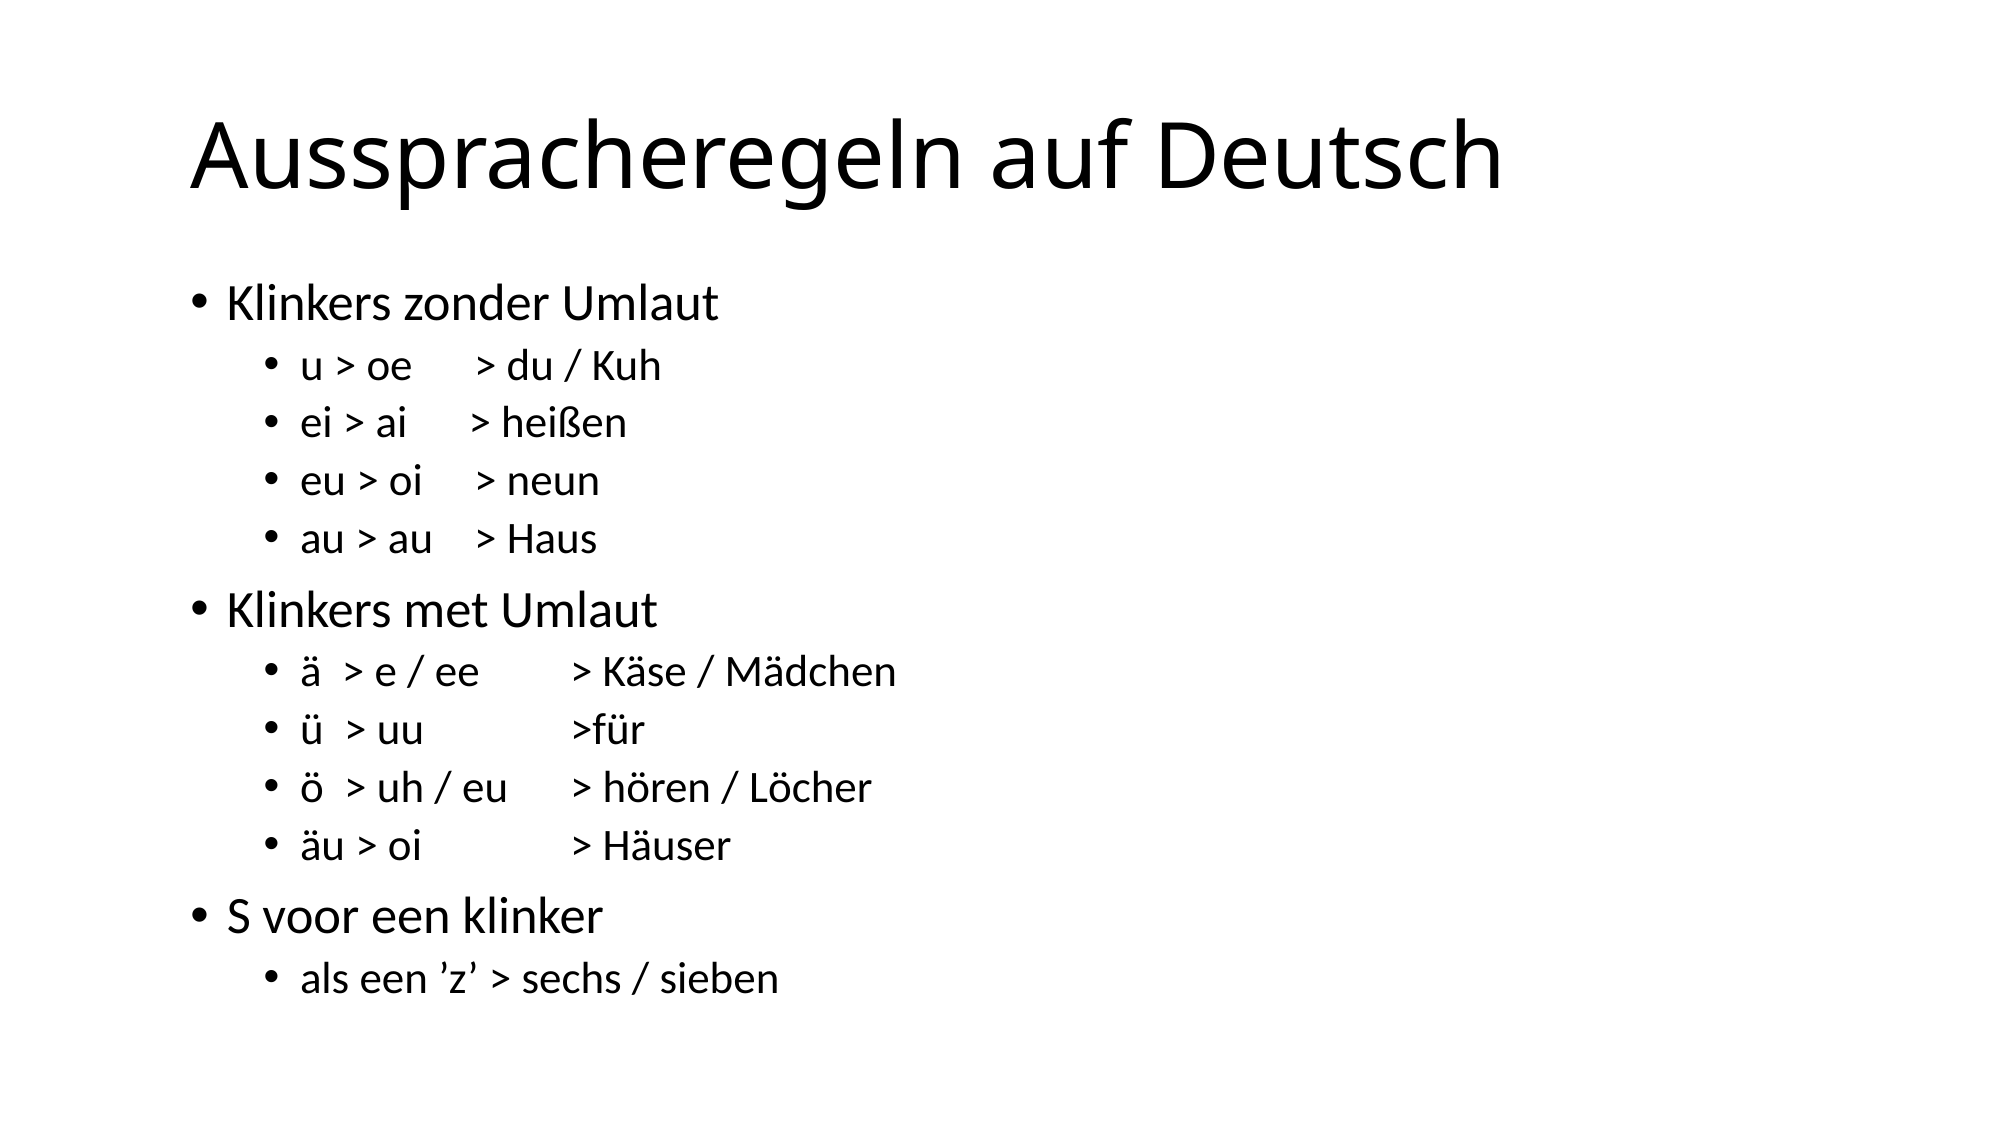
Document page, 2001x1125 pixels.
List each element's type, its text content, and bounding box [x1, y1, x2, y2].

list Klinkers zonder Umlaut u > oe > du / Kuh ei > ai > heißen eu > oi > neun au > au > Haus Klinkers met Umlaut ä > e / ee > Käse / Mädchen ü > uu >für ö > uh / eu > hören / Löcher äu > oi > Häuser S voor een klinker als een ’z’ > sechs / sieben [175, 267, 1826, 1013]
title Ausspracheregeln auf Deutsch [175, 79, 1826, 239]
